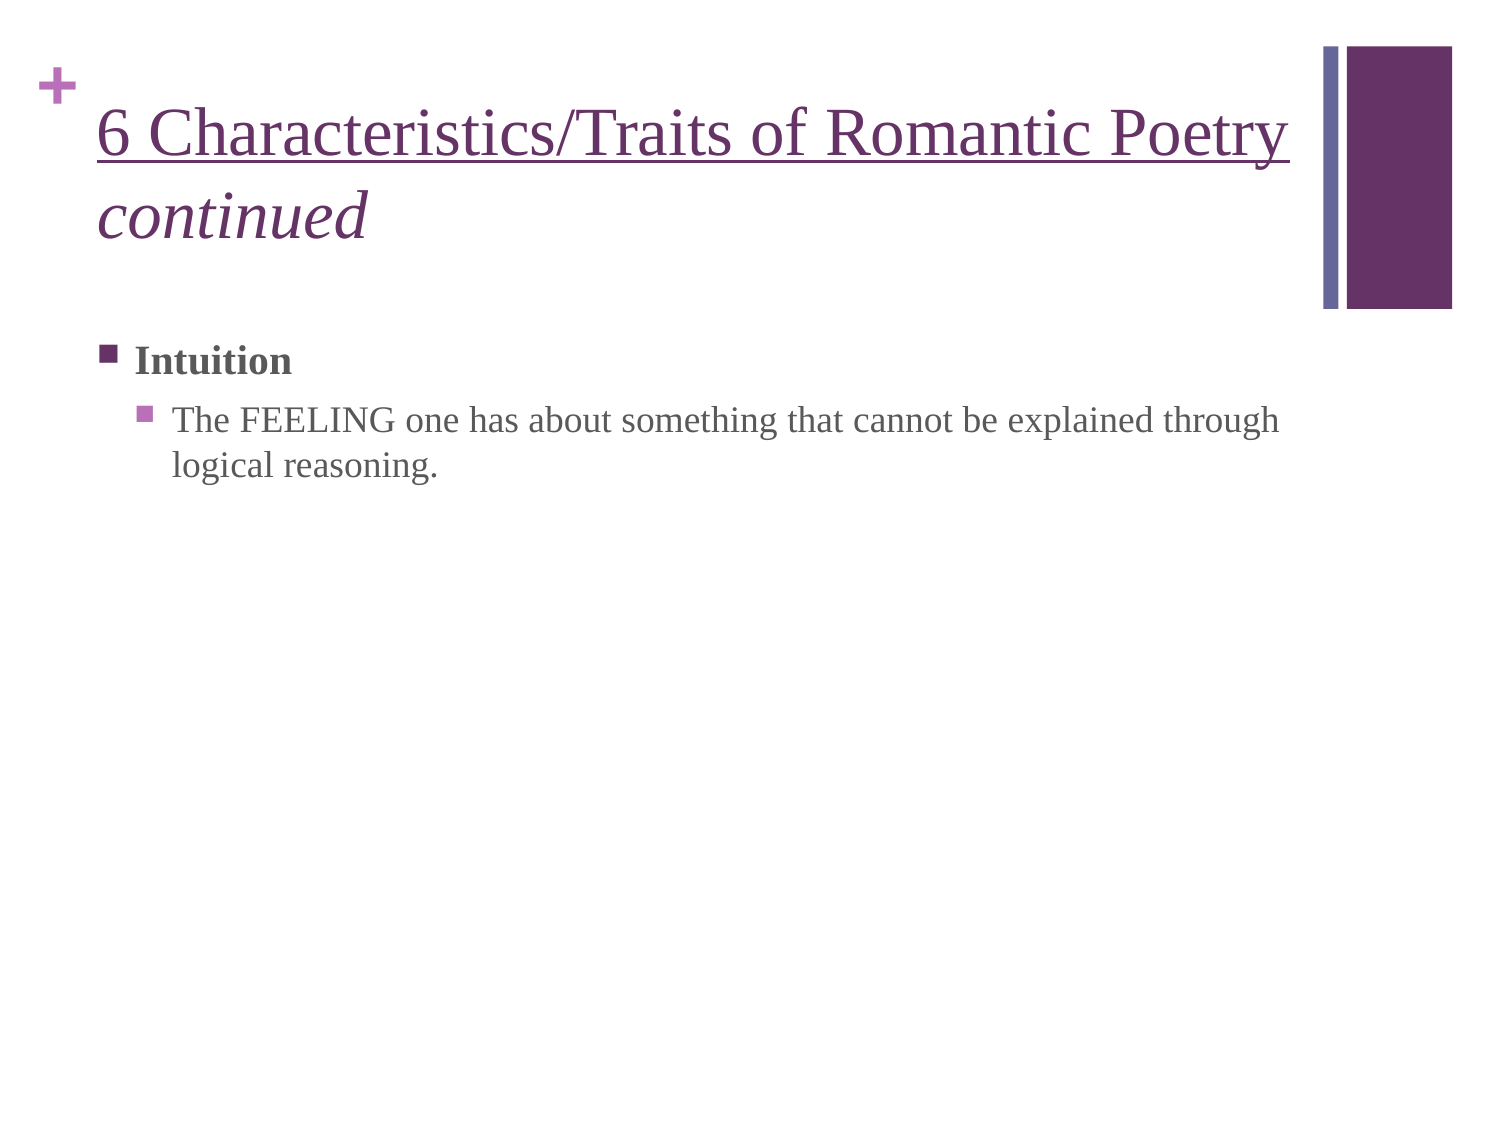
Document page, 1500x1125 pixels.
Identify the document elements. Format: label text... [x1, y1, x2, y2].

title 6 Characteristics/Traits of Romantic Poetry continued [81, 79, 1322, 263]
list Intuition The FEELING one has about something that cannot be explained through logical reasoning. [81, 324, 1322, 1005]
